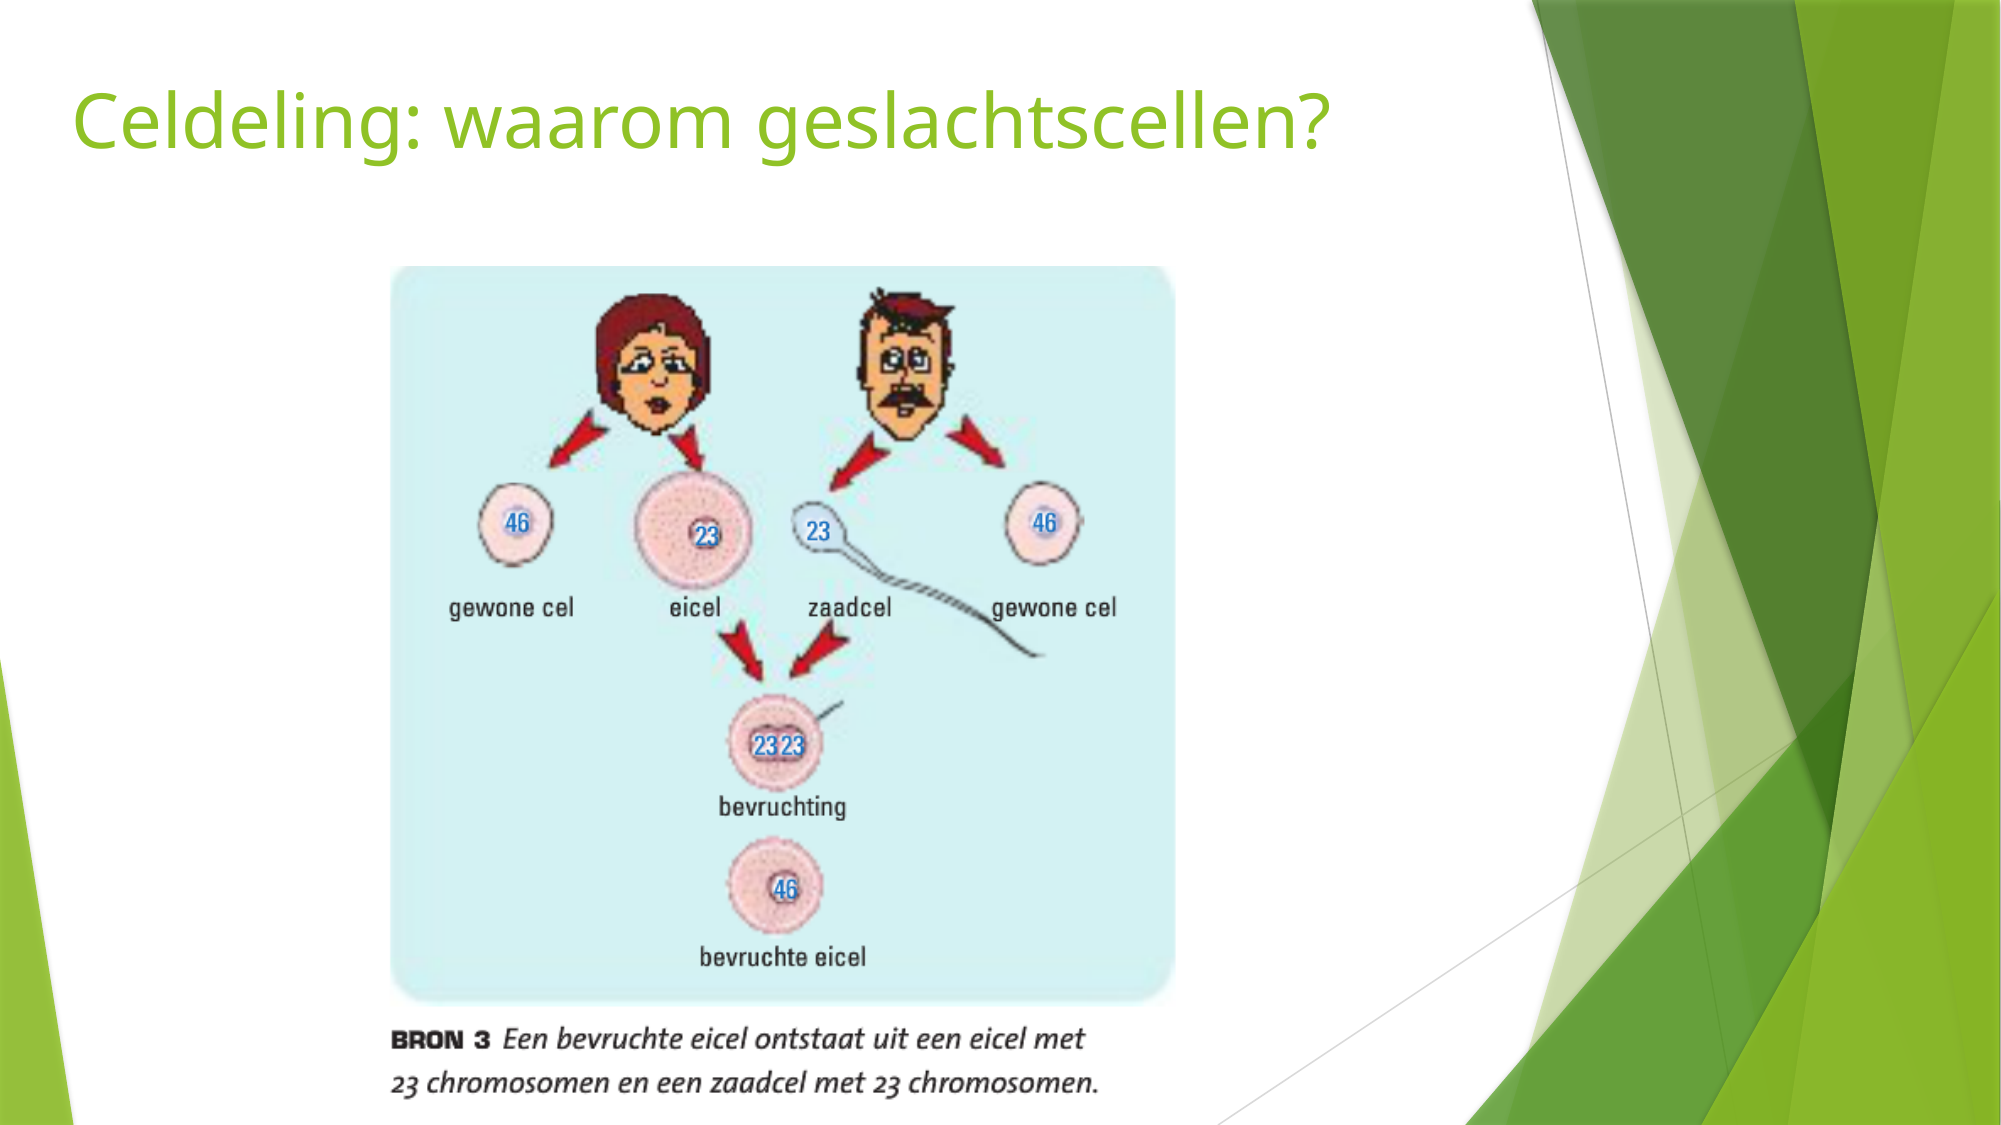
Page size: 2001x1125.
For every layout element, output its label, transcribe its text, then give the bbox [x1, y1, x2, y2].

text_box Celdeling: waarom geslachtscellen? [56, 24, 1407, 212]
picture [370, 266, 1186, 1105]
